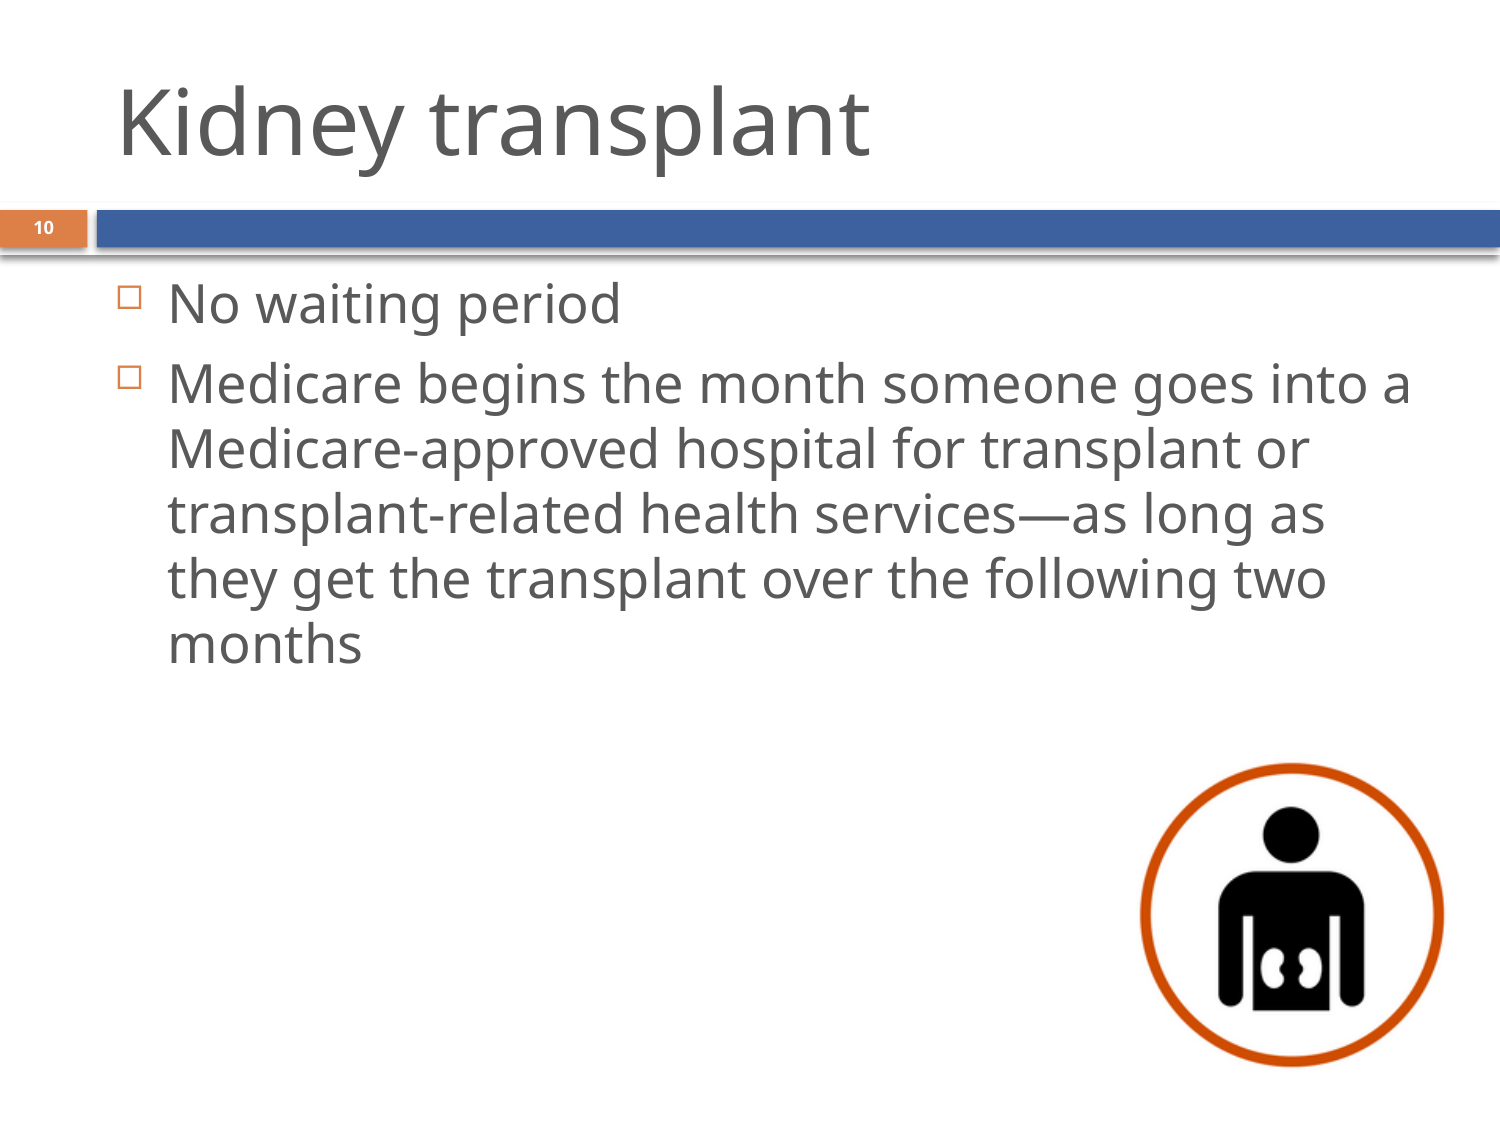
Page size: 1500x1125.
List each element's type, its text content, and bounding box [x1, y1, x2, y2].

picture [1112, 749, 1480, 1081]
list No waiting period Medicare begins the month someone goes into a Medicare-approved hospital for transplant or transplant-related health services—as long as they get the transplant over the following two months [100, 262, 1438, 1000]
slide_number 10 [0, 208, 88, 249]
title Kidney transplant [100, 37, 1438, 200]
